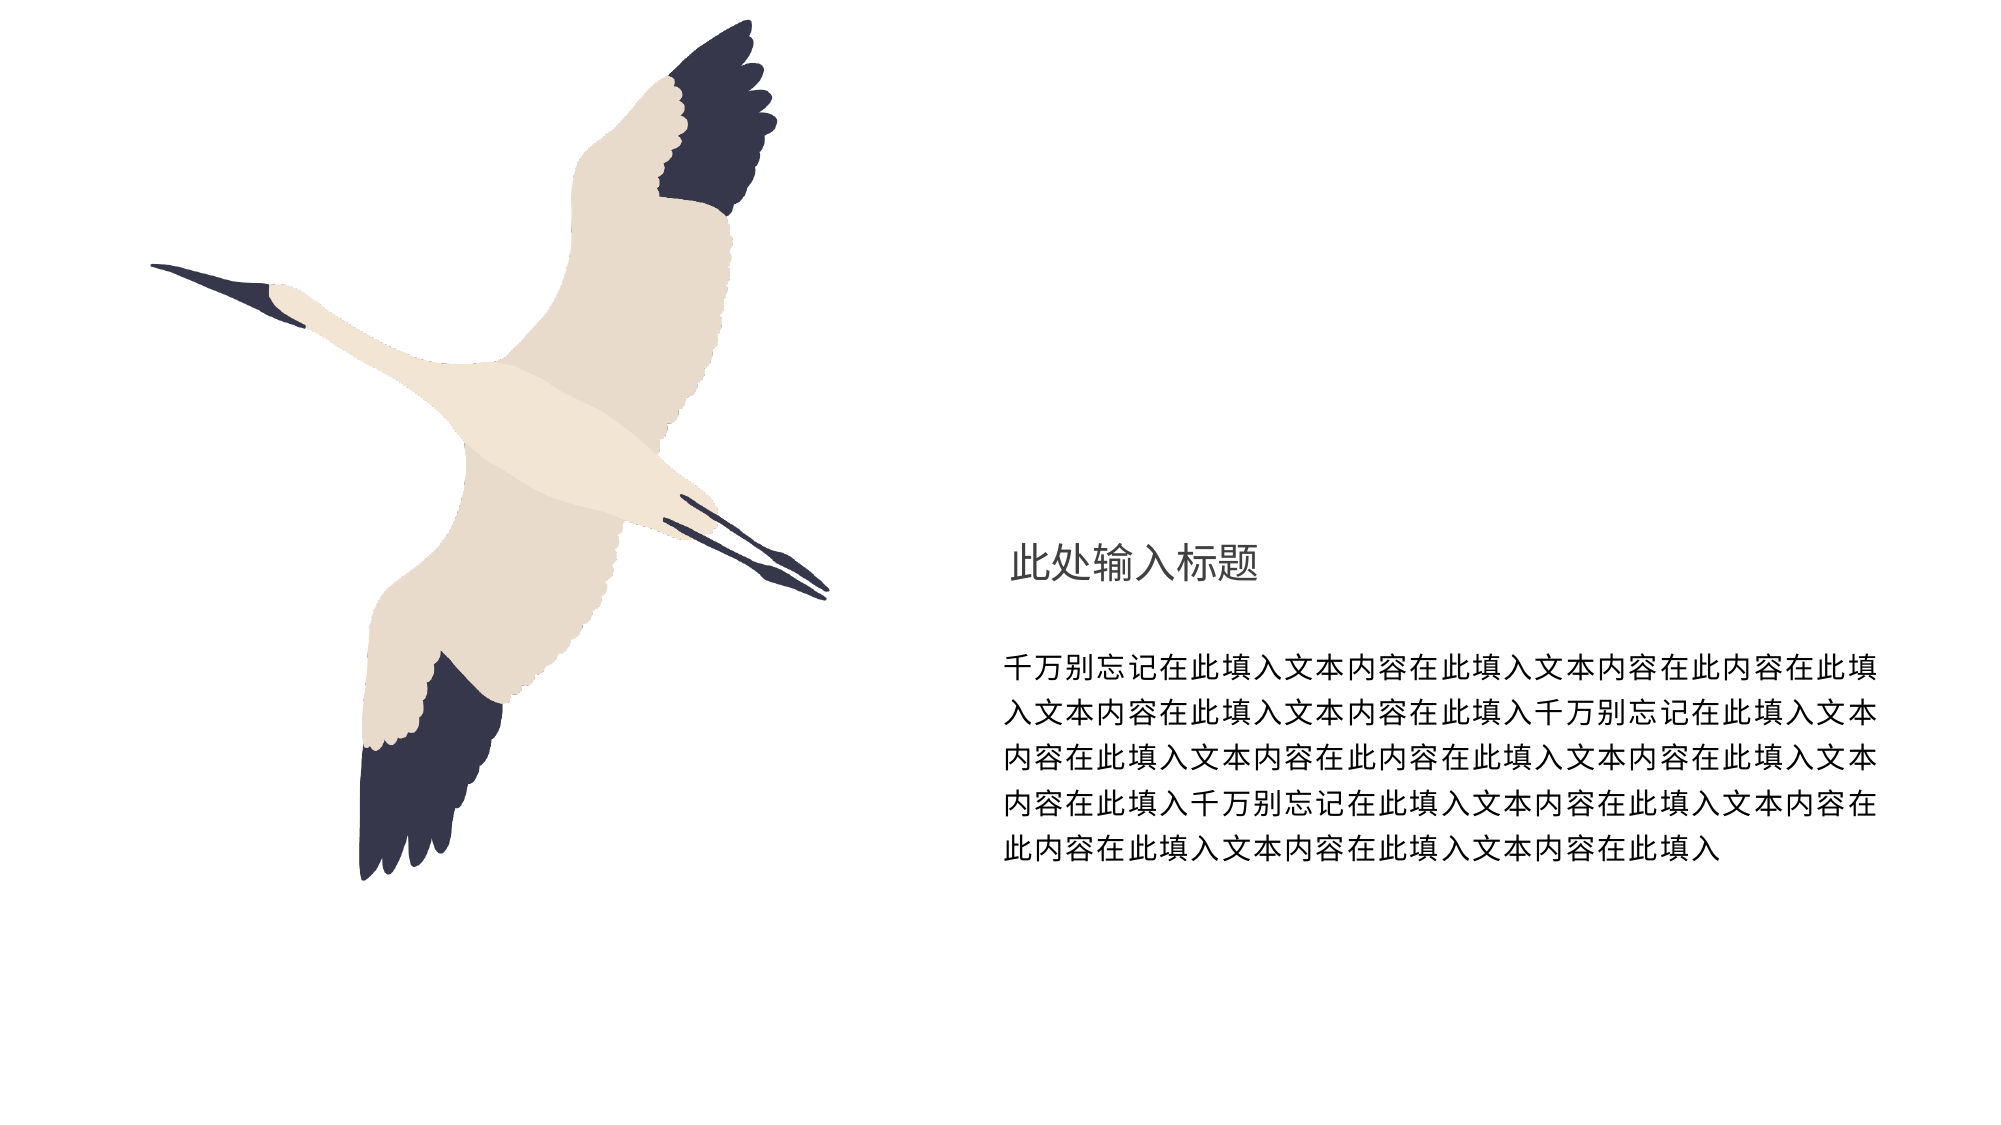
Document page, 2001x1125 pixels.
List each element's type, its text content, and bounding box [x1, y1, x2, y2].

text_box 千万别忘记在此填入文本内容在此填入文本内容在此内容在此填入文本内容在此填入文本内容在此填入千万别忘记在此填入文本内容在此填入文本内容在此内容在此填入文本内容在此填入文本内容在此填入千万别忘记在此填入文本内容在此填入文本内容在此内容在此填入文本内容在此填入文本内容在此填入 [988, 631, 1908, 964]
picture [93, 0, 893, 911]
text_box 此处输入标题 [994, 529, 1328, 595]
